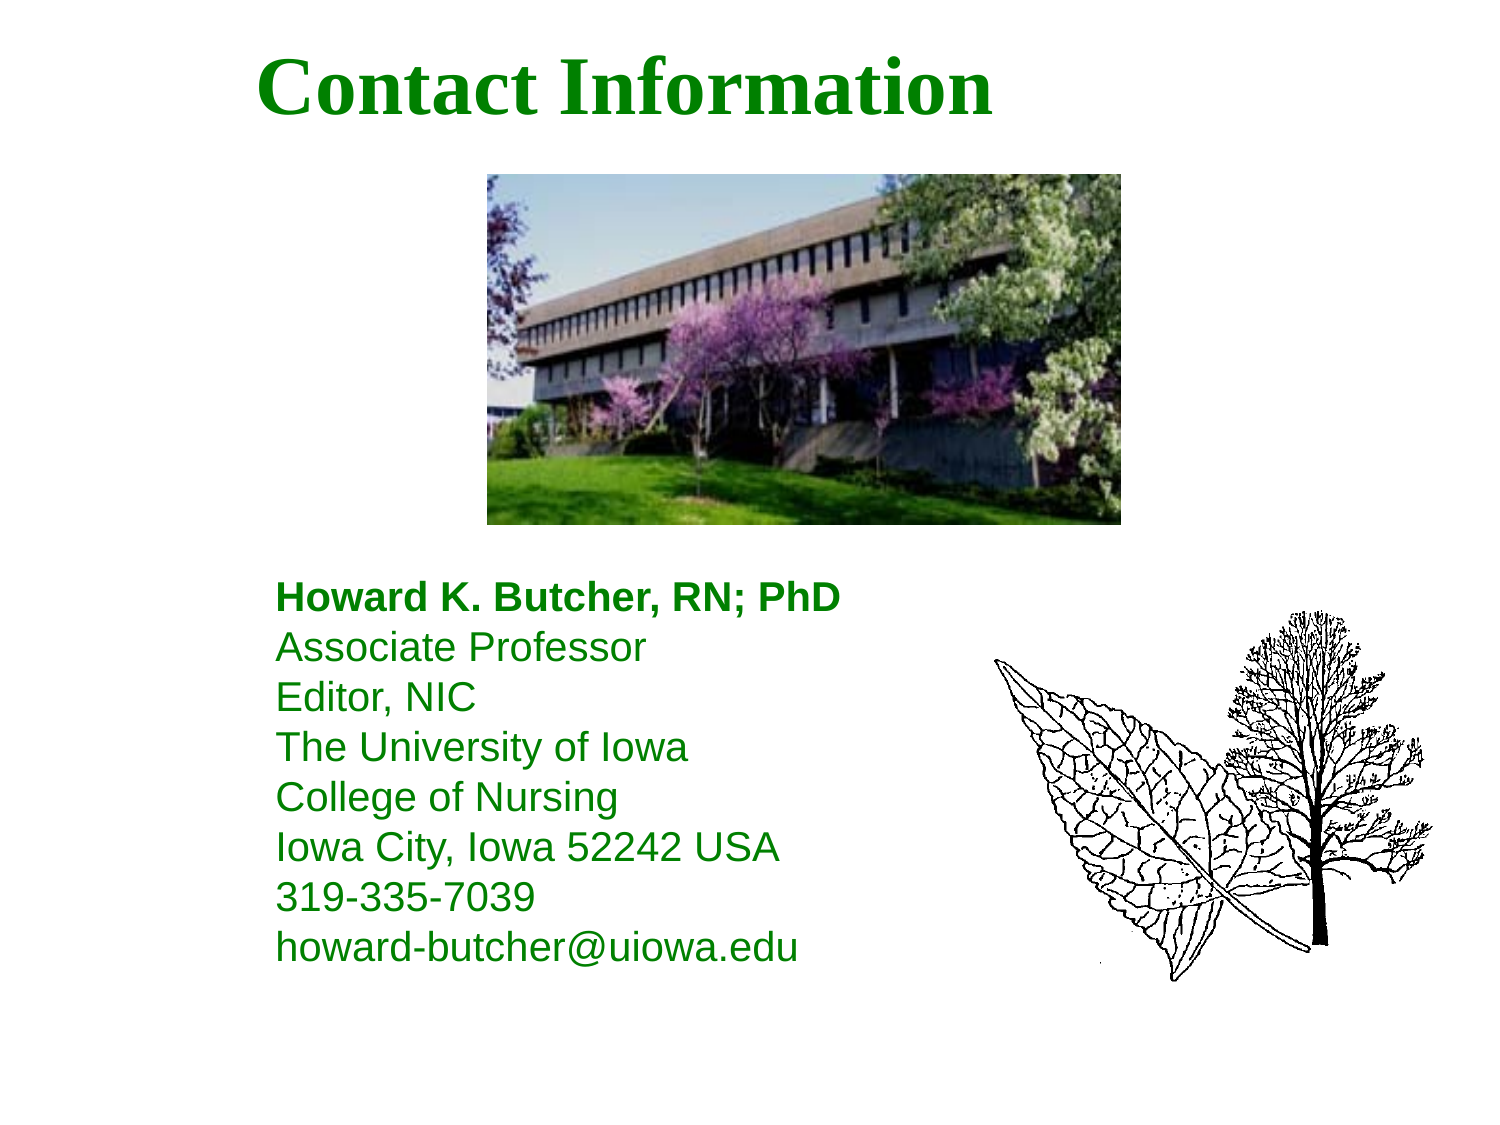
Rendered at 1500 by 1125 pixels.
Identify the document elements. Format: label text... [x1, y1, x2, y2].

picture [487, 174, 1121, 526]
subtitle Howard K. Butcher, RN; PhD Associate Professor Editor, NIC The University of Iowa College of Nursing Iowa City, Iowa 52242 USA 319-335-7039 howard-butcher@uiowa.edu [204, 562, 1455, 1075]
picture [989, 592, 1451, 990]
text_box Contact Information [212, 0, 1038, 162]
